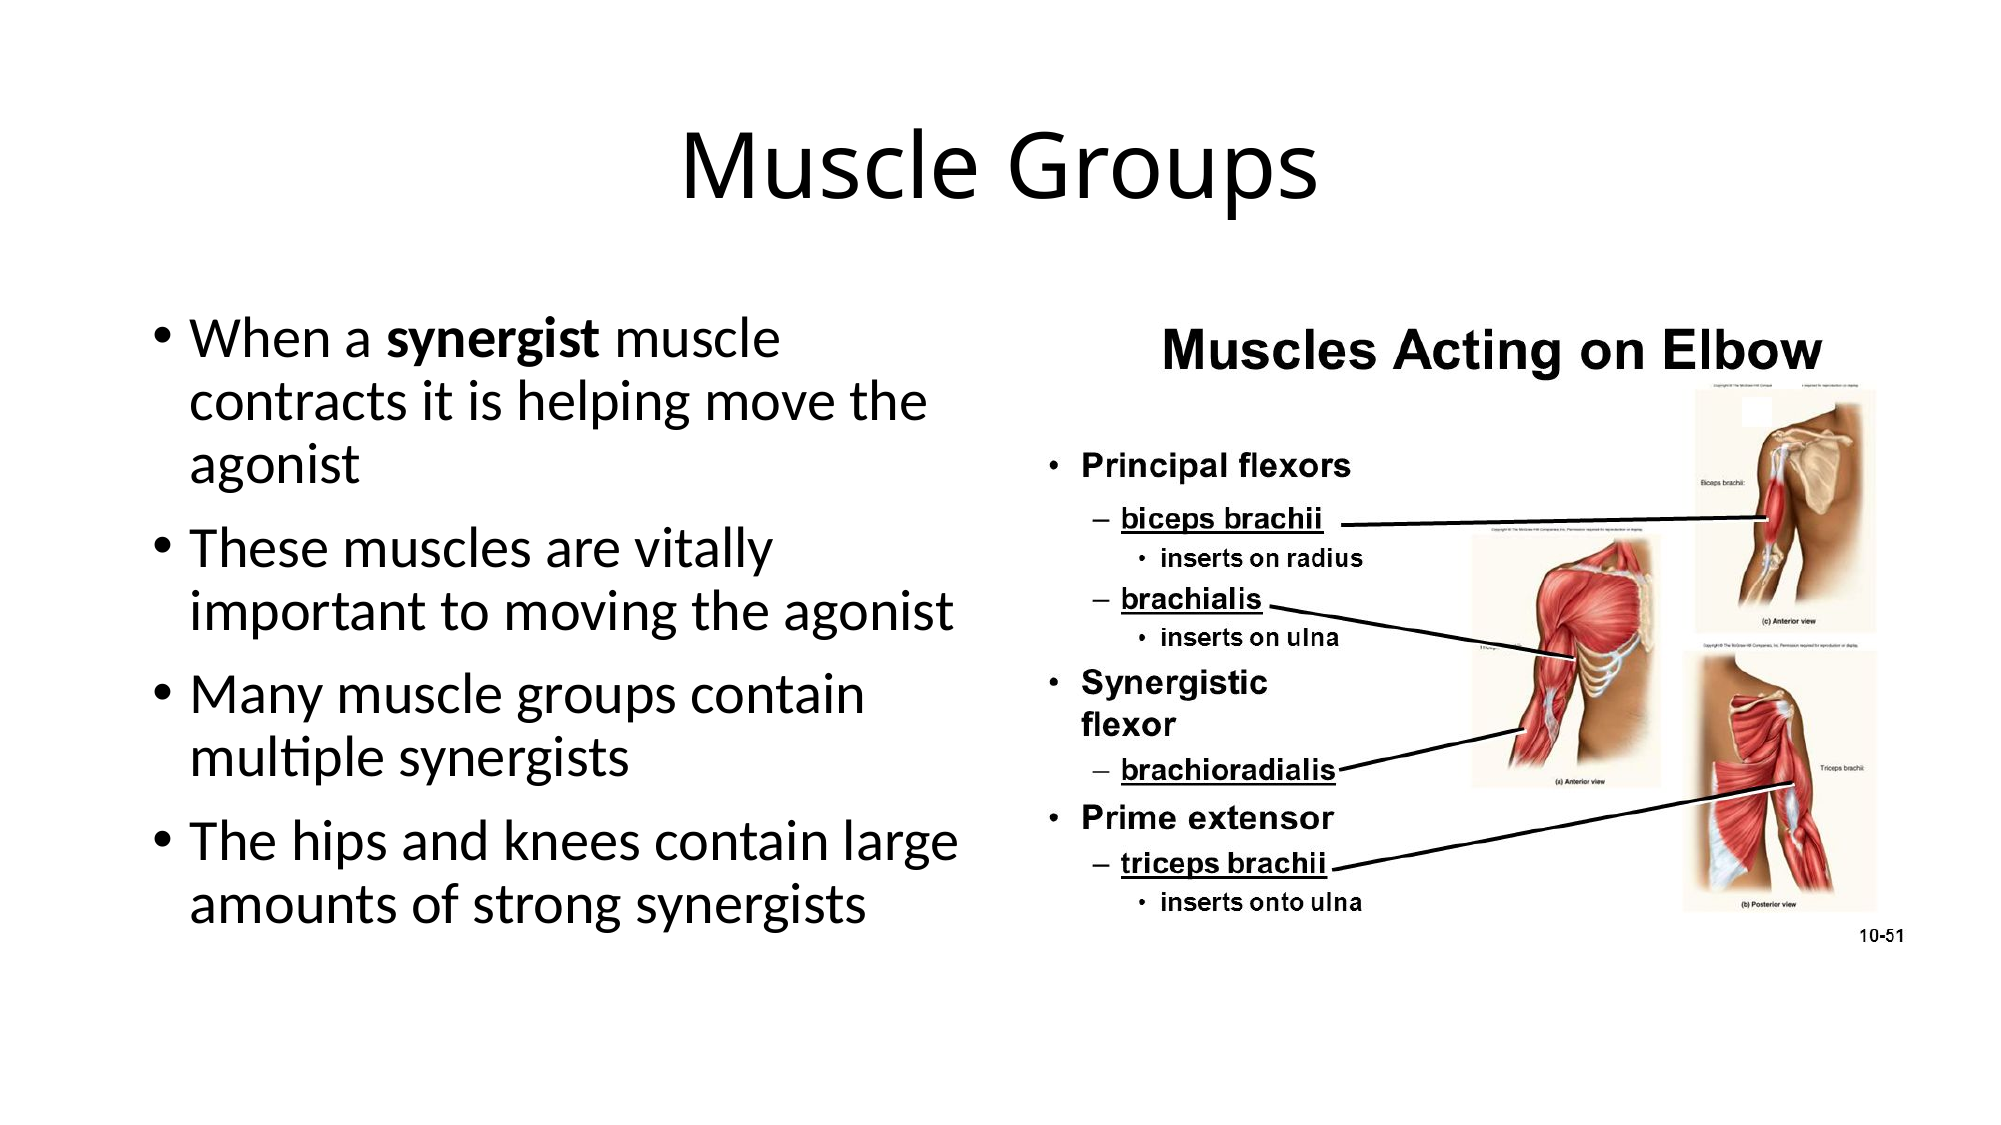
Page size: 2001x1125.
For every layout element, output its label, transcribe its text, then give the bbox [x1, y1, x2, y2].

picture [1038, 299, 1936, 972]
list When a synergist muscle contracts it is helping move the agonist These muscles are vitally important to moving the agonist Many muscle groups contain multiple synergists The hips and knees contain large amounts of strong synergists [137, 299, 988, 1014]
title Muscle Groups [137, 59, 1863, 278]
